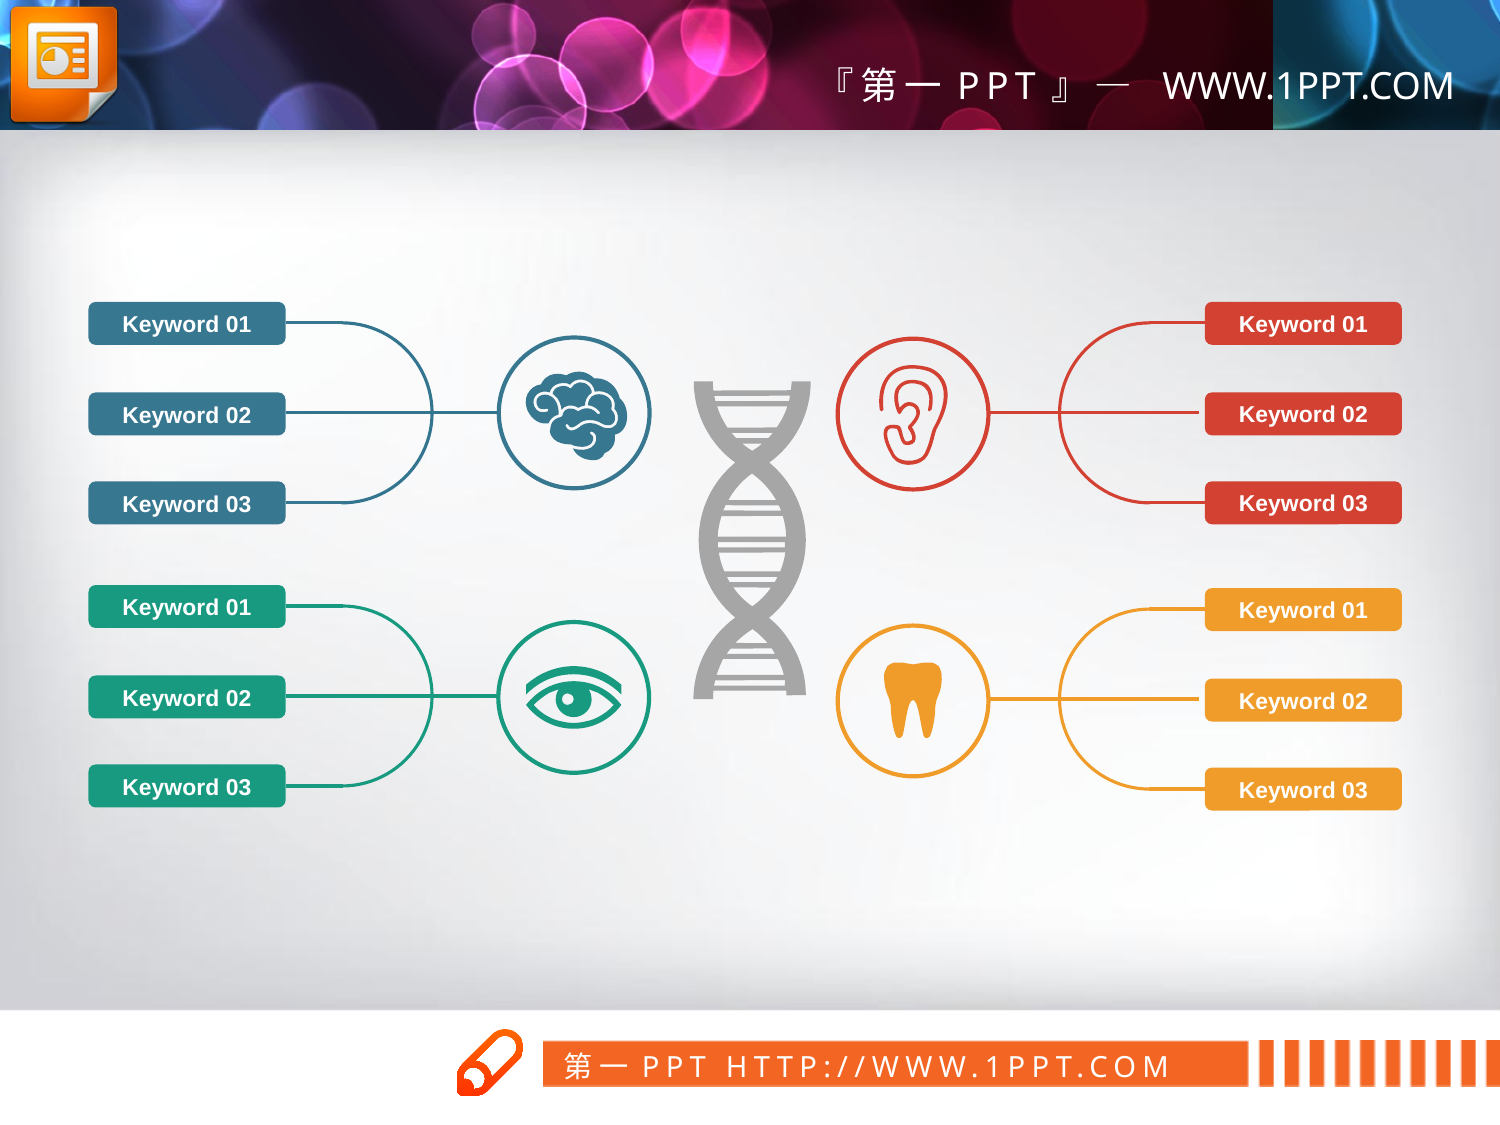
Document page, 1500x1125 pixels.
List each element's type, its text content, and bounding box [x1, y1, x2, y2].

text_box Keyword 02 [1243, 678, 1402, 722]
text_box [251, 605, 433, 787]
picture [0, 0, 1500, 1012]
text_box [1059, 322, 1240, 504]
text_box Keyword 03 [88, 764, 286, 808]
text_box Keyword 01 [1204, 301, 1402, 345]
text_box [251, 322, 433, 504]
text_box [1059, 608, 1240, 790]
text_box Keyword 01 [88, 585, 286, 628]
text_box Keyword 03 [88, 481, 286, 525]
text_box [498, 337, 650, 489]
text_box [498, 621, 650, 774]
text_box Keyword 03 [1204, 481, 1402, 525]
text_box Keyword 01 [1204, 588, 1402, 632]
text_box Keyword 02 [88, 675, 246, 719]
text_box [837, 338, 989, 490]
text_box Keyword 02 [88, 392, 246, 436]
text_box Keyword 01 [88, 301, 286, 345]
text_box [837, 625, 989, 777]
text_box [693, 381, 811, 700]
picture [543, 1040, 1500, 1087]
text_box Keyword 02 [1243, 392, 1402, 436]
text_box Keyword 03 [1204, 767, 1402, 811]
